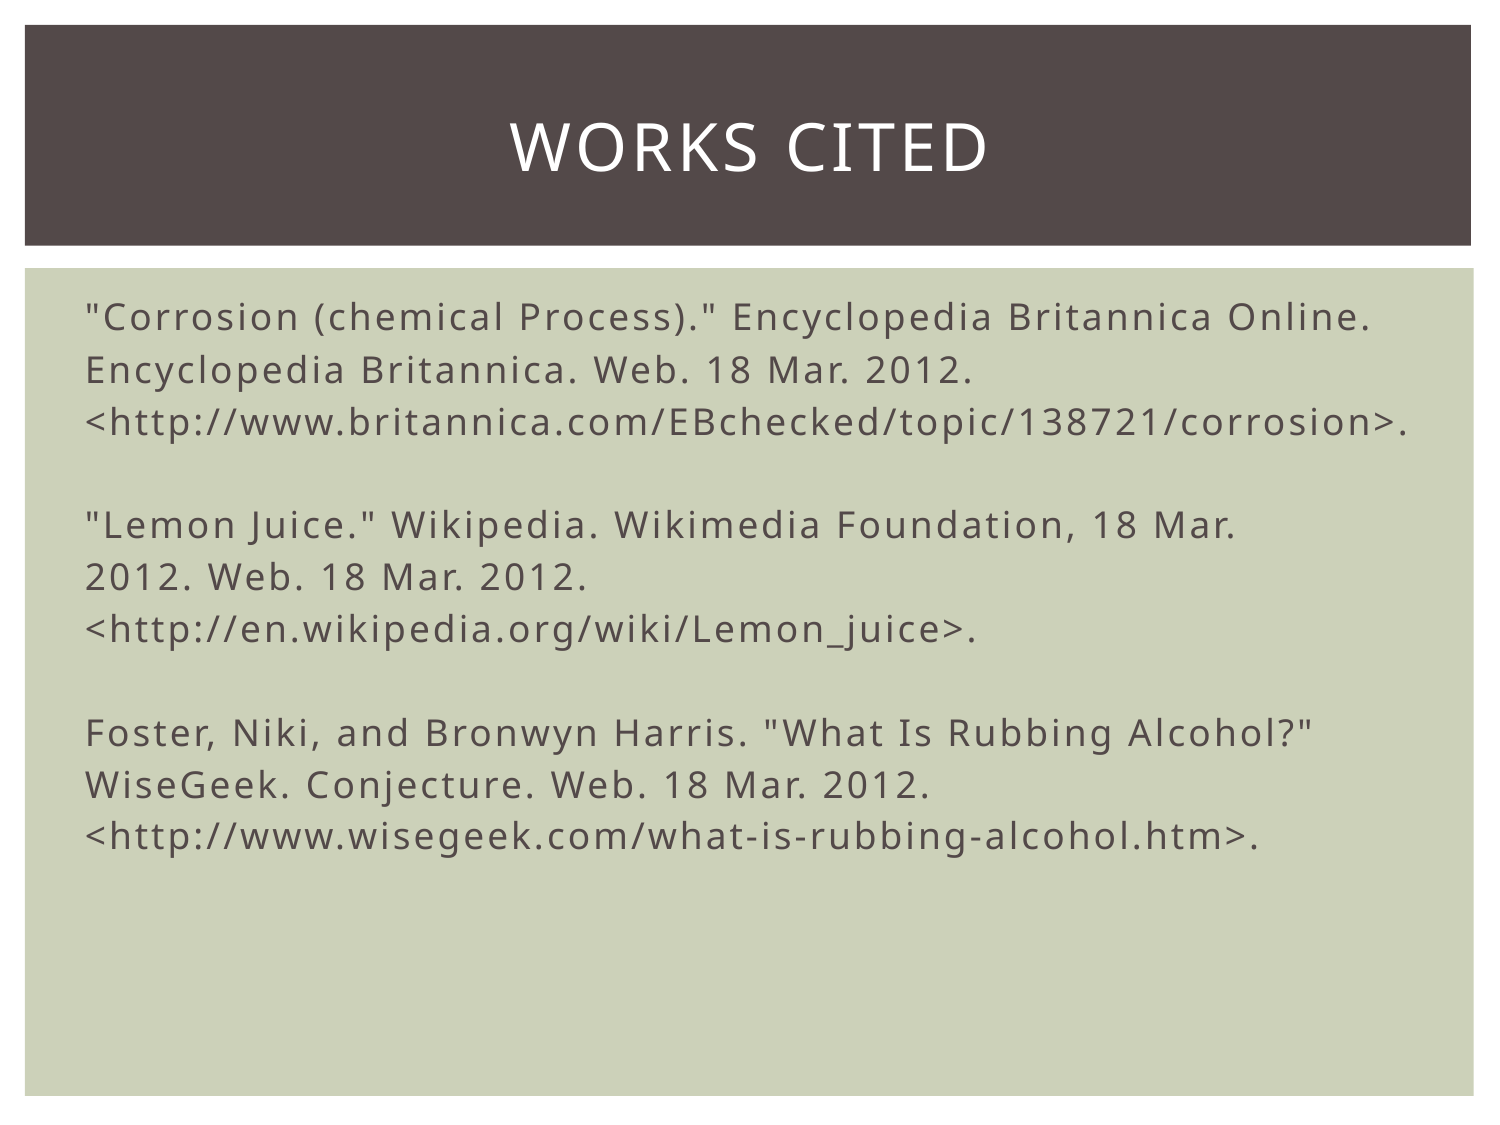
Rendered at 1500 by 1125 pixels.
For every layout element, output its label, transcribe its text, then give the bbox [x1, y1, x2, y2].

list "Corrosion (chemical Process)." Encyclopedia Britannica Online. Encyclopedia Britannica. Web. 18 Mar. 2012. <http://www.britannica.com/EBchecked/topic/138721/corrosion>. "Lemon Juice." Wikipedia. Wikimedia Foundation, 18 Mar. 2012. Web. 18 Mar. 2012. <http://en.wikipedia.org/wiki/Lemon_juice>. Foster, Niki, and Bronwyn Harris. "What Is Rubbing Alcohol?" WiseGeek. Conjecture. Web. 18 Mar. 2012. <http://www.wisegeek.com/what-is-rubbing-alcohol.htm>. [62, 281, 1442, 1005]
title Works Cited [62, 58, 1438, 232]
